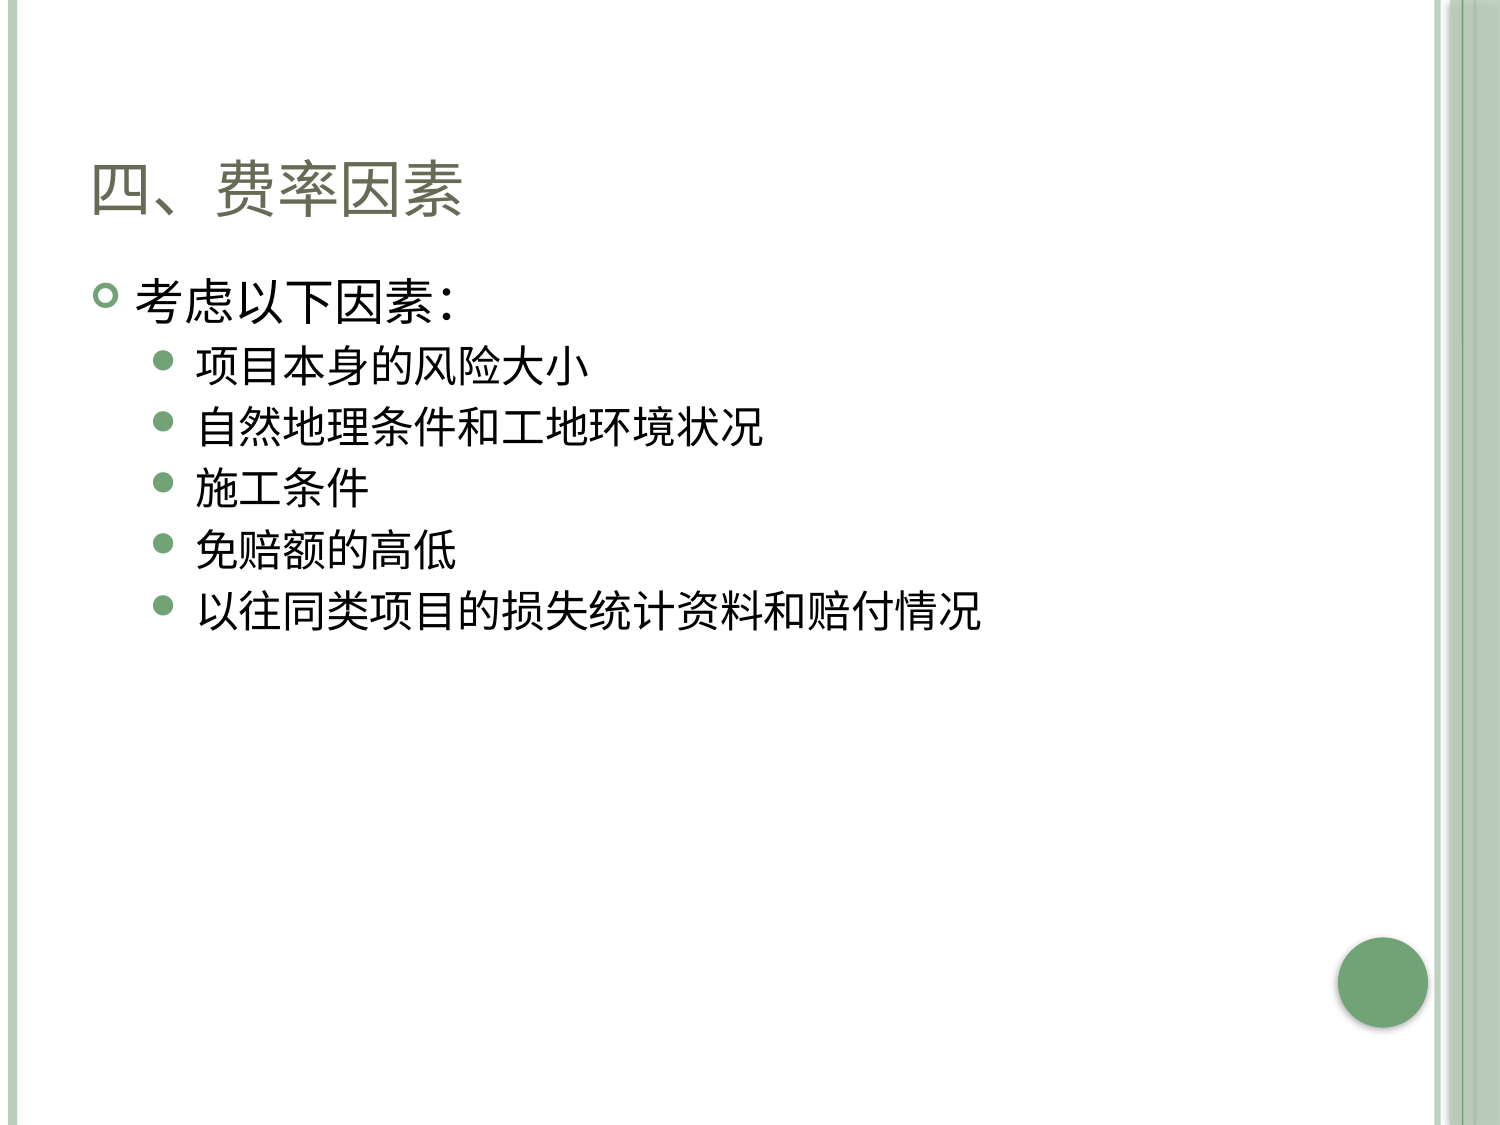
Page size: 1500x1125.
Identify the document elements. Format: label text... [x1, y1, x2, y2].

list 考虑以下因素： 项目本身的风险大小 自然地理条件和工地环境状况 施工条件 免赔额的高低 以往同类项目的损失统计资料和赔付情况 [74, 262, 1301, 1063]
title 四、费率因素 [75, 45, 1300, 233]
